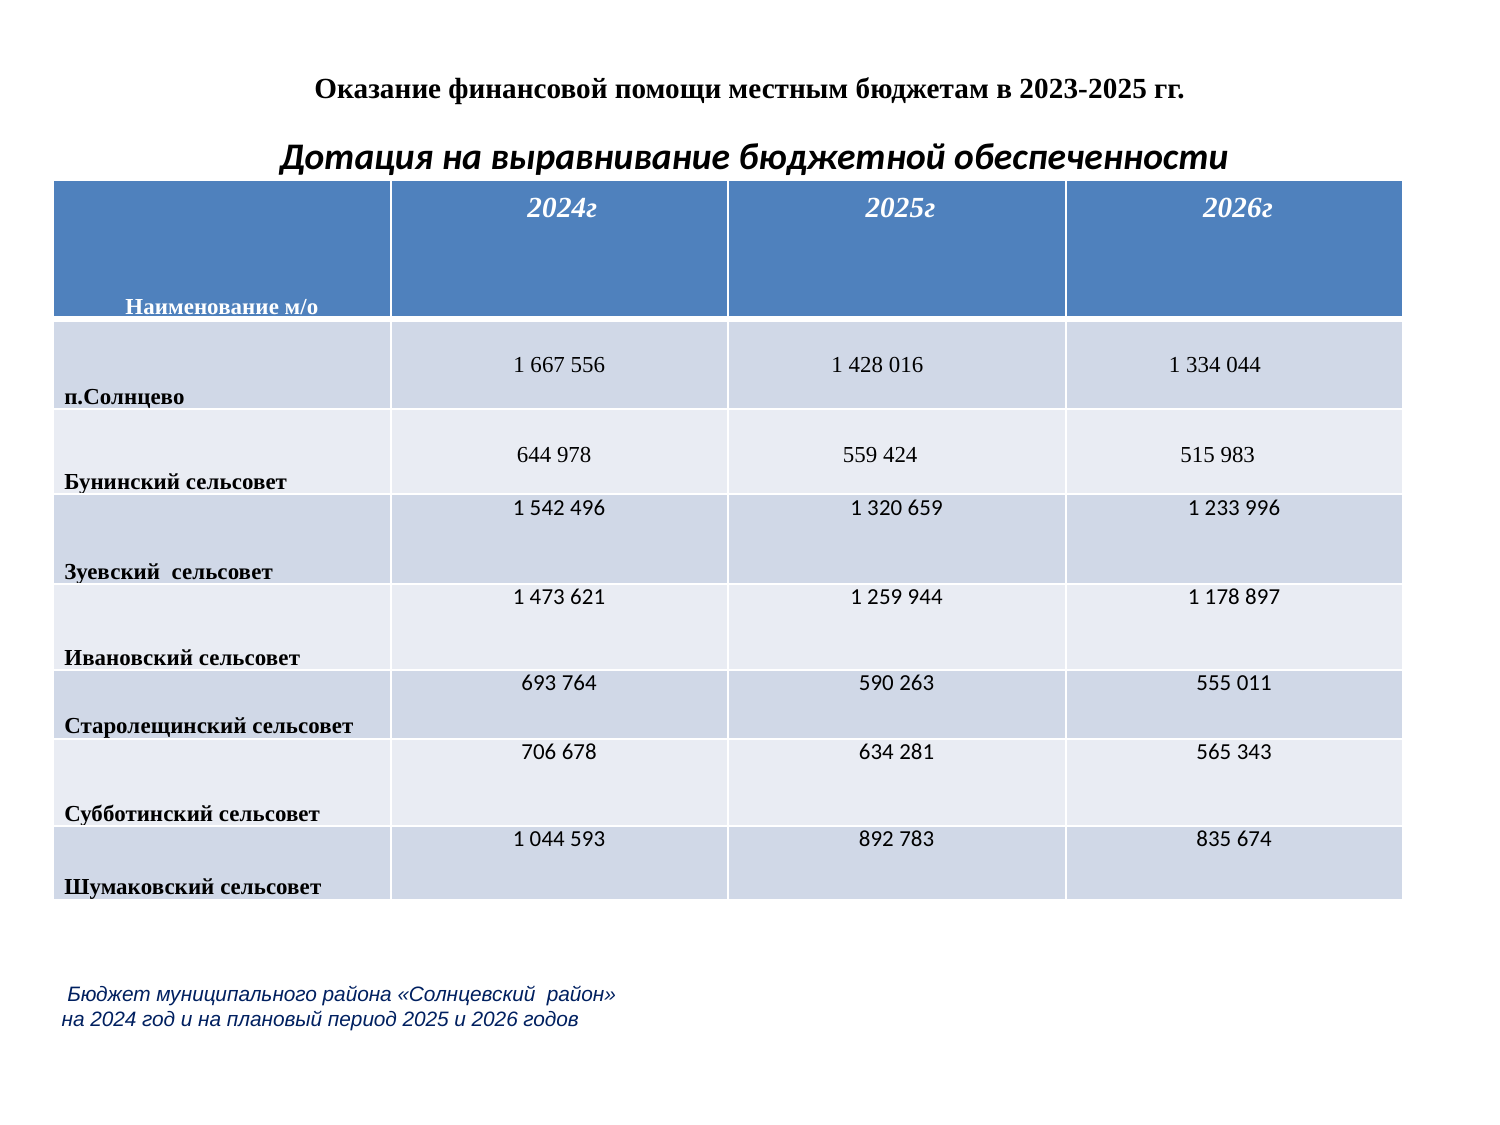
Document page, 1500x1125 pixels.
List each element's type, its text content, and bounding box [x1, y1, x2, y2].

table_cell Зуевский сельсовет [54, 495, 390, 583]
table_cell 1 320 659 [729, 495, 1065, 583]
table_header 2026г [1067, 185, 1402, 316]
table_cell 1 542 496 [392, 495, 727, 583]
table_cell 835 674 [1067, 827, 1402, 899]
text_box Бюджет муниципального района «Солнцевский район» на 2024 год и на плановый период 2025 и 2026 годов [46, 973, 1213, 1039]
table_cell 1 667 556 [392, 322, 727, 408]
table_header 2025г [729, 185, 1065, 316]
table_cell 706 678 [392, 740, 727, 825]
table_cell 1 259 944 [729, 585, 1065, 669]
table_cell Шумаковский сельсовет [54, 827, 390, 899]
title Оказание финансовой помощи местным бюджетам в 2023-2025 гг. [75, 45, 1425, 130]
table_cell 1 044 593 [392, 827, 727, 899]
table_header Наименование м/о [54, 181, 390, 316]
table_cell 1 334 044 [1067, 322, 1402, 408]
table_cell Ивановский сельсовет [54, 585, 390, 669]
table_cell п.Солнцево [54, 322, 390, 408]
table_cell 892 783 [729, 827, 1065, 899]
text_box Дотация на выравнивание бюджетной обеспеченности [78, 124, 1432, 185]
table_cell 1 428 016 [729, 322, 1065, 408]
table_cell Субботинский сельсовет [54, 740, 390, 825]
table_cell 590 263 [729, 671, 1065, 738]
table_cell 555 011 [1067, 671, 1402, 738]
table_cell 693 764 [392, 671, 727, 738]
table_cell 1 178 897 [1067, 585, 1402, 669]
table_cell 1 233 996 [1067, 495, 1402, 583]
table_cell 565 343 [1067, 740, 1402, 825]
table_cell Старолещинский сельсовет [54, 671, 390, 738]
table_cell 515 983 [1067, 410, 1402, 493]
table_header 2024г [392, 185, 727, 316]
table_cell Бунинский сельсовет [54, 410, 390, 493]
table_cell 634 281 [729, 740, 1065, 825]
table_cell 559 424 [729, 410, 1065, 493]
table_cell 1 473 621 [392, 585, 727, 669]
table_cell 644 978 [392, 410, 727, 493]
